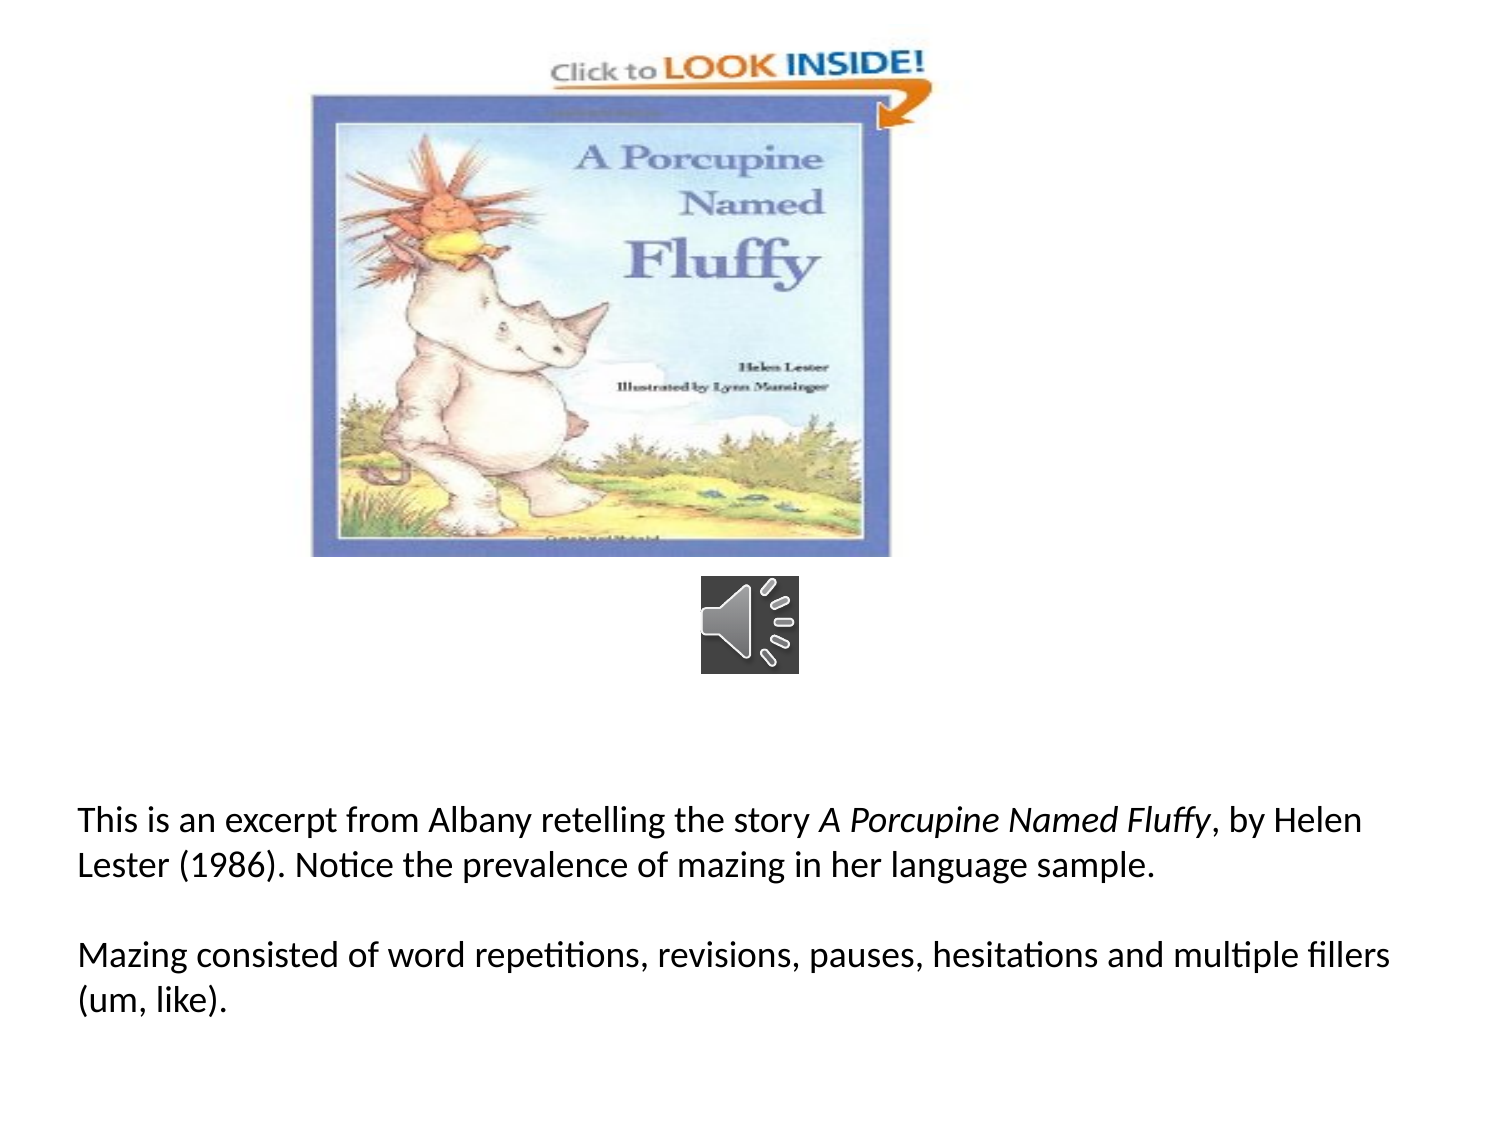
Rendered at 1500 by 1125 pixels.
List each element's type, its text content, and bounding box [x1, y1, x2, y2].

picture [249, 24, 1001, 557]
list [699, 574, 801, 676]
text_box This is an excerpt from Albany retelling the story A Porcupine Named Fluffy, by Helen Lester (1986). Notice the prevalence of mazing in her language sample. Mazing consisted of word repetitions, revisions, pauses, hesitations and multiple fillers (um, like). [62, 787, 1438, 1073]
